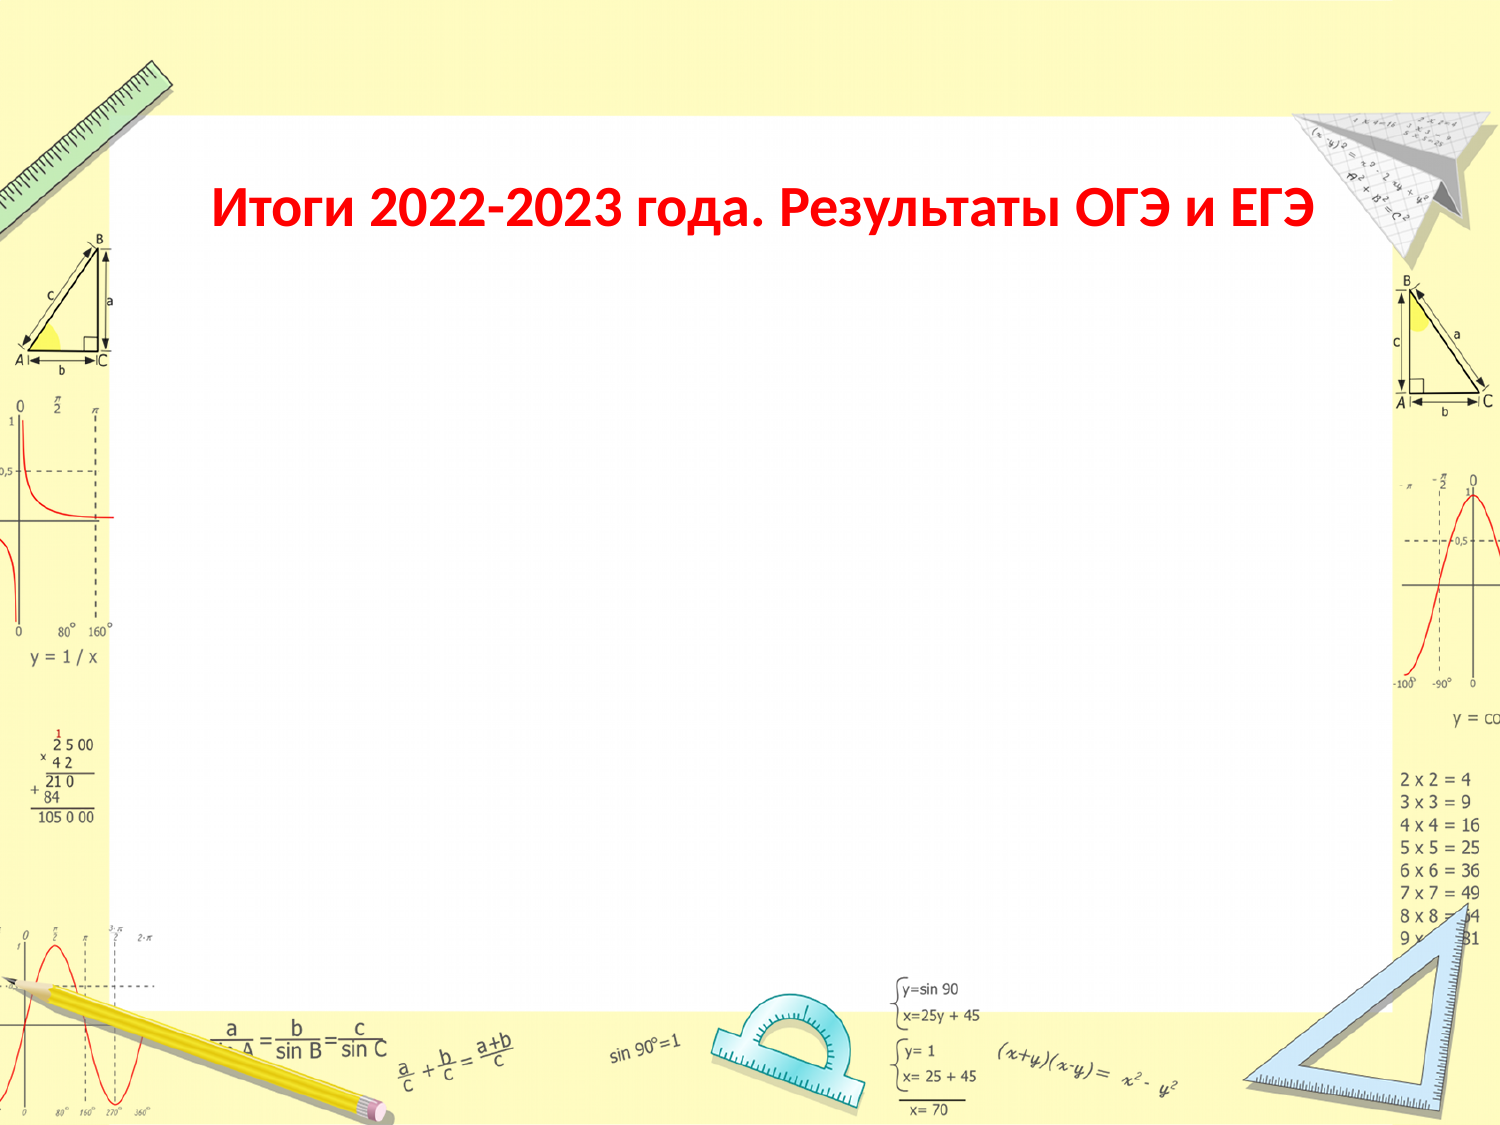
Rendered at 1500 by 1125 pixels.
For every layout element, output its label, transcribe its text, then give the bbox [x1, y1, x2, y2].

picture [0, 0, 1500, 1125]
title Итоги 2022-2023 года. Результаты ОГЭ и ЕГЭ [88, 149, 1439, 257]
